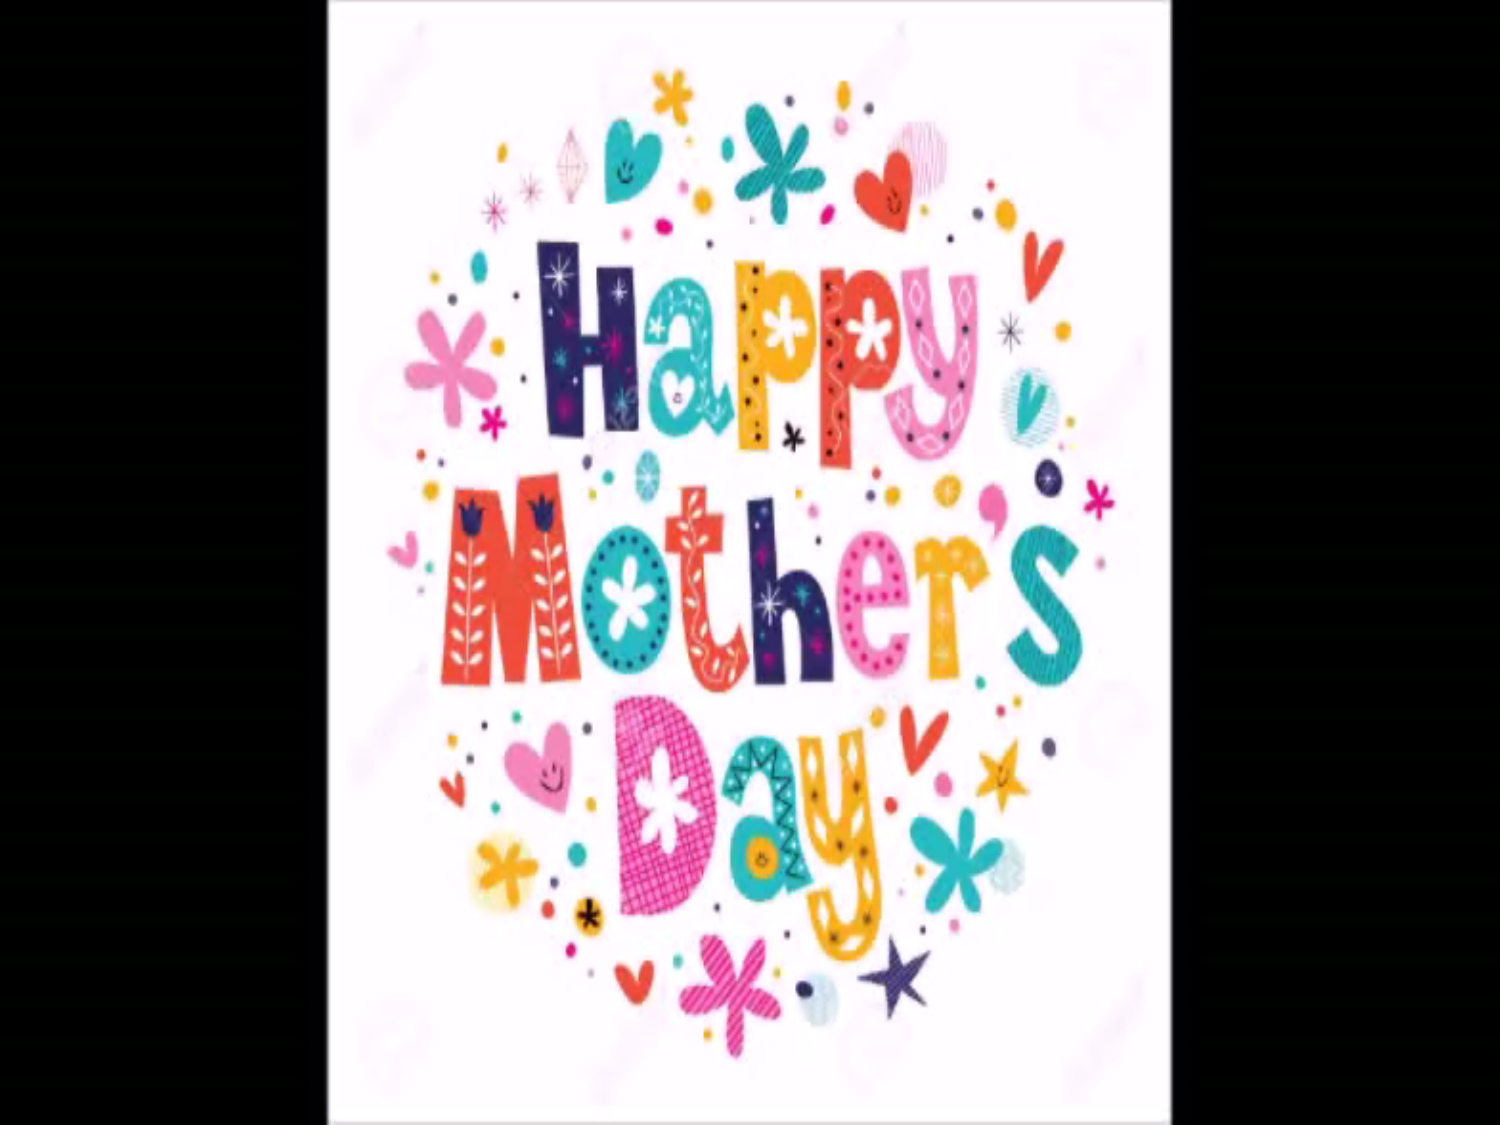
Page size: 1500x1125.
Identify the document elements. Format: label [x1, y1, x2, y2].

list [0, 0, 1500, 1125]
